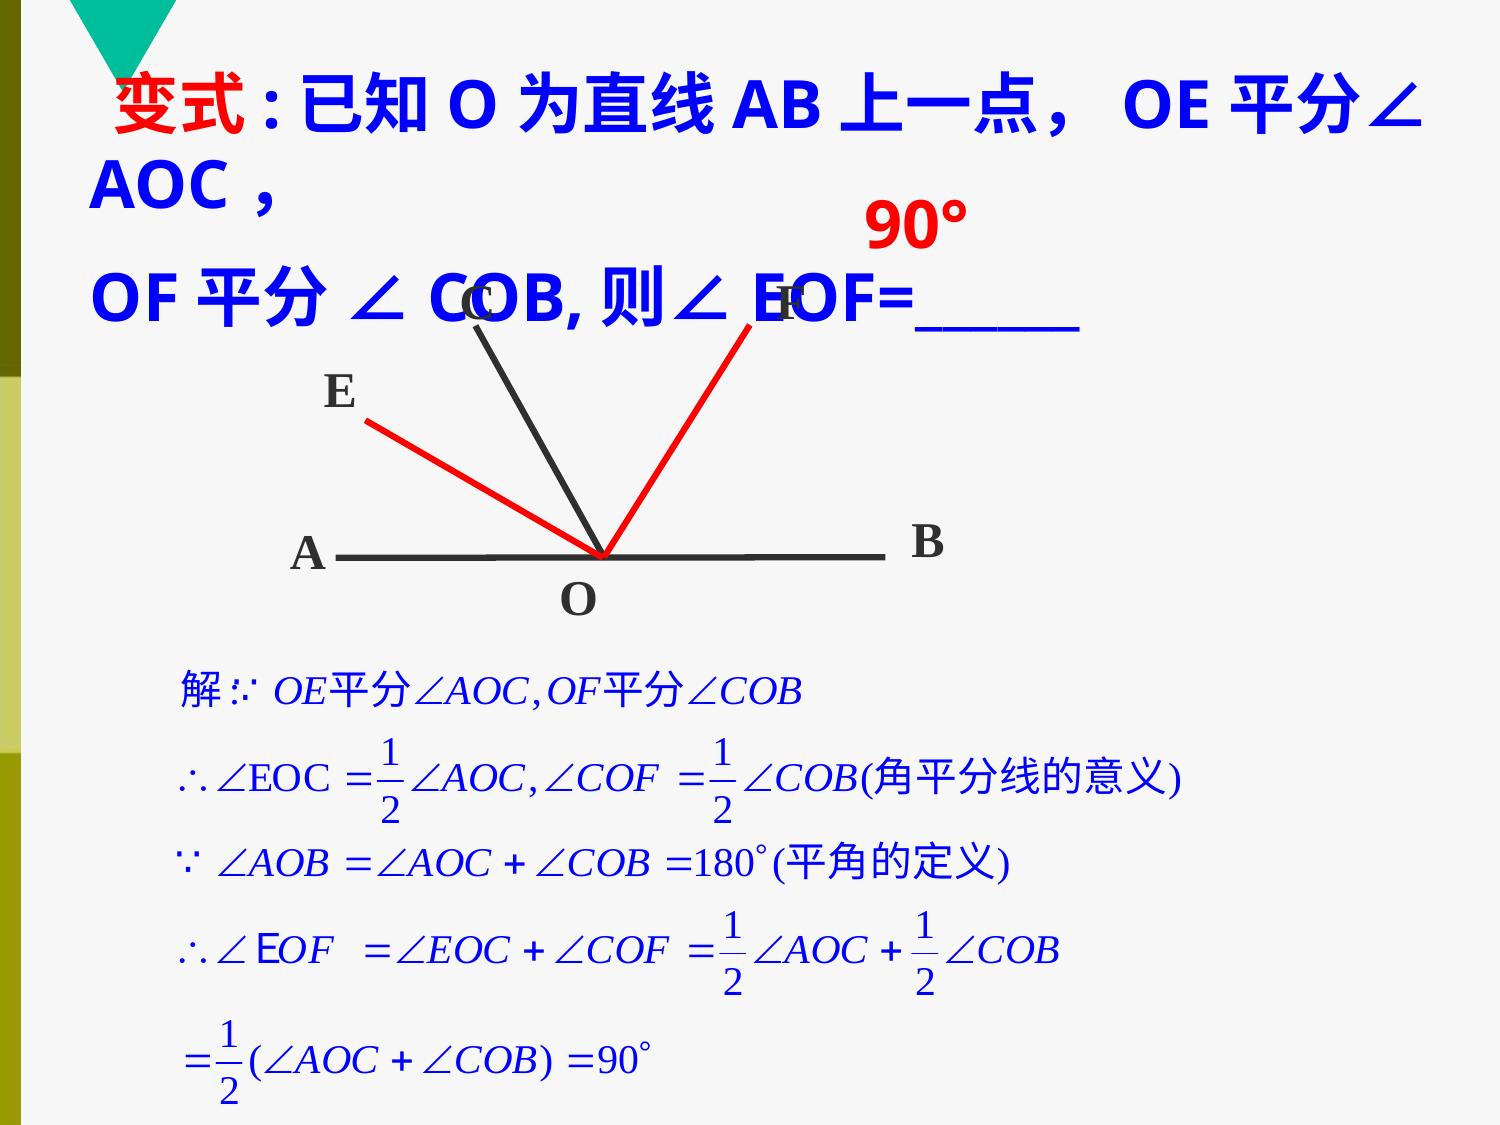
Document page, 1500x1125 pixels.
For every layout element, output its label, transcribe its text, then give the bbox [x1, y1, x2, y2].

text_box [274, 262, 975, 633]
text_box 变式:已知O为直线AB上一点，OE平分∠AOC， OF平分 ∠COB,则∠EOF=______ [74, 54, 1500, 343]
text_box 90° [849, 174, 1138, 270]
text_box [174, 662, 1188, 1113]
picture [0, 0, 21, 1125]
